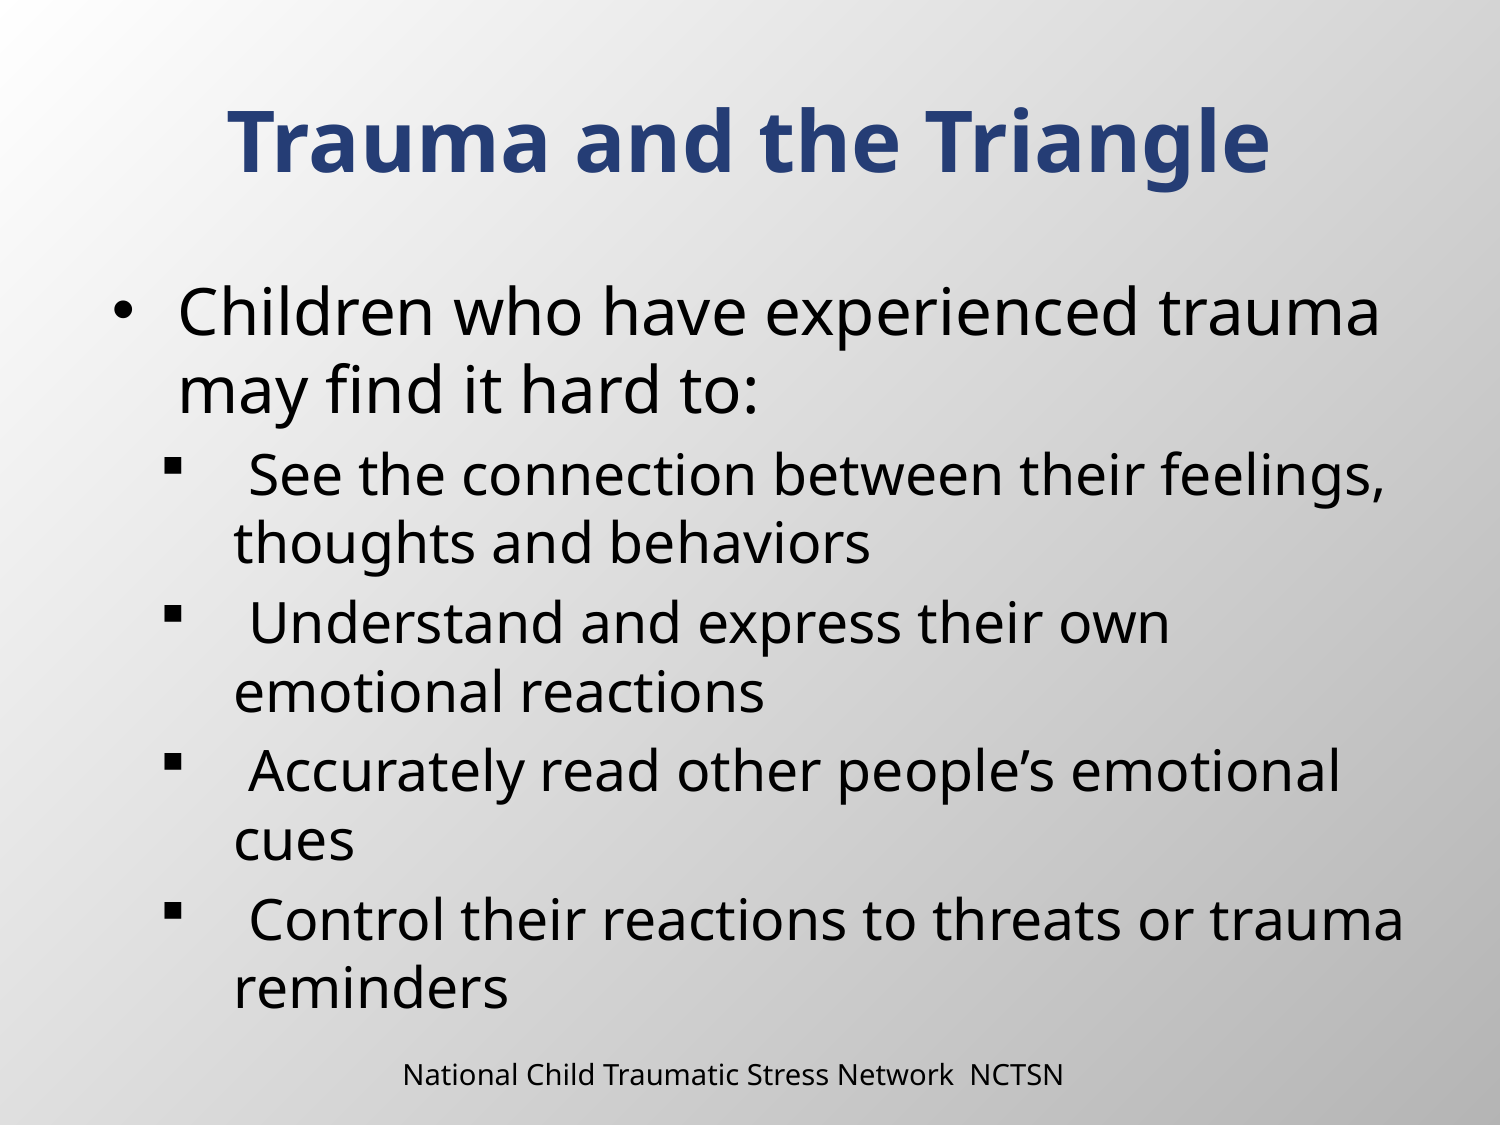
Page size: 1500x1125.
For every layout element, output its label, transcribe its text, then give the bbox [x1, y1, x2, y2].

text_box National Child Traumatic Stress Network NCTSN [387, 1049, 1213, 1099]
list Children who have experienced trauma may find it hard to: See the connection between their feelings, thoughts and behaviors Understand and express their own emotional reactions Accurately read other people’s emotional cues Control their reactions to threats or trauma reminders [75, 262, 1425, 1035]
title Trauma and the Triangle [75, 45, 1425, 233]
